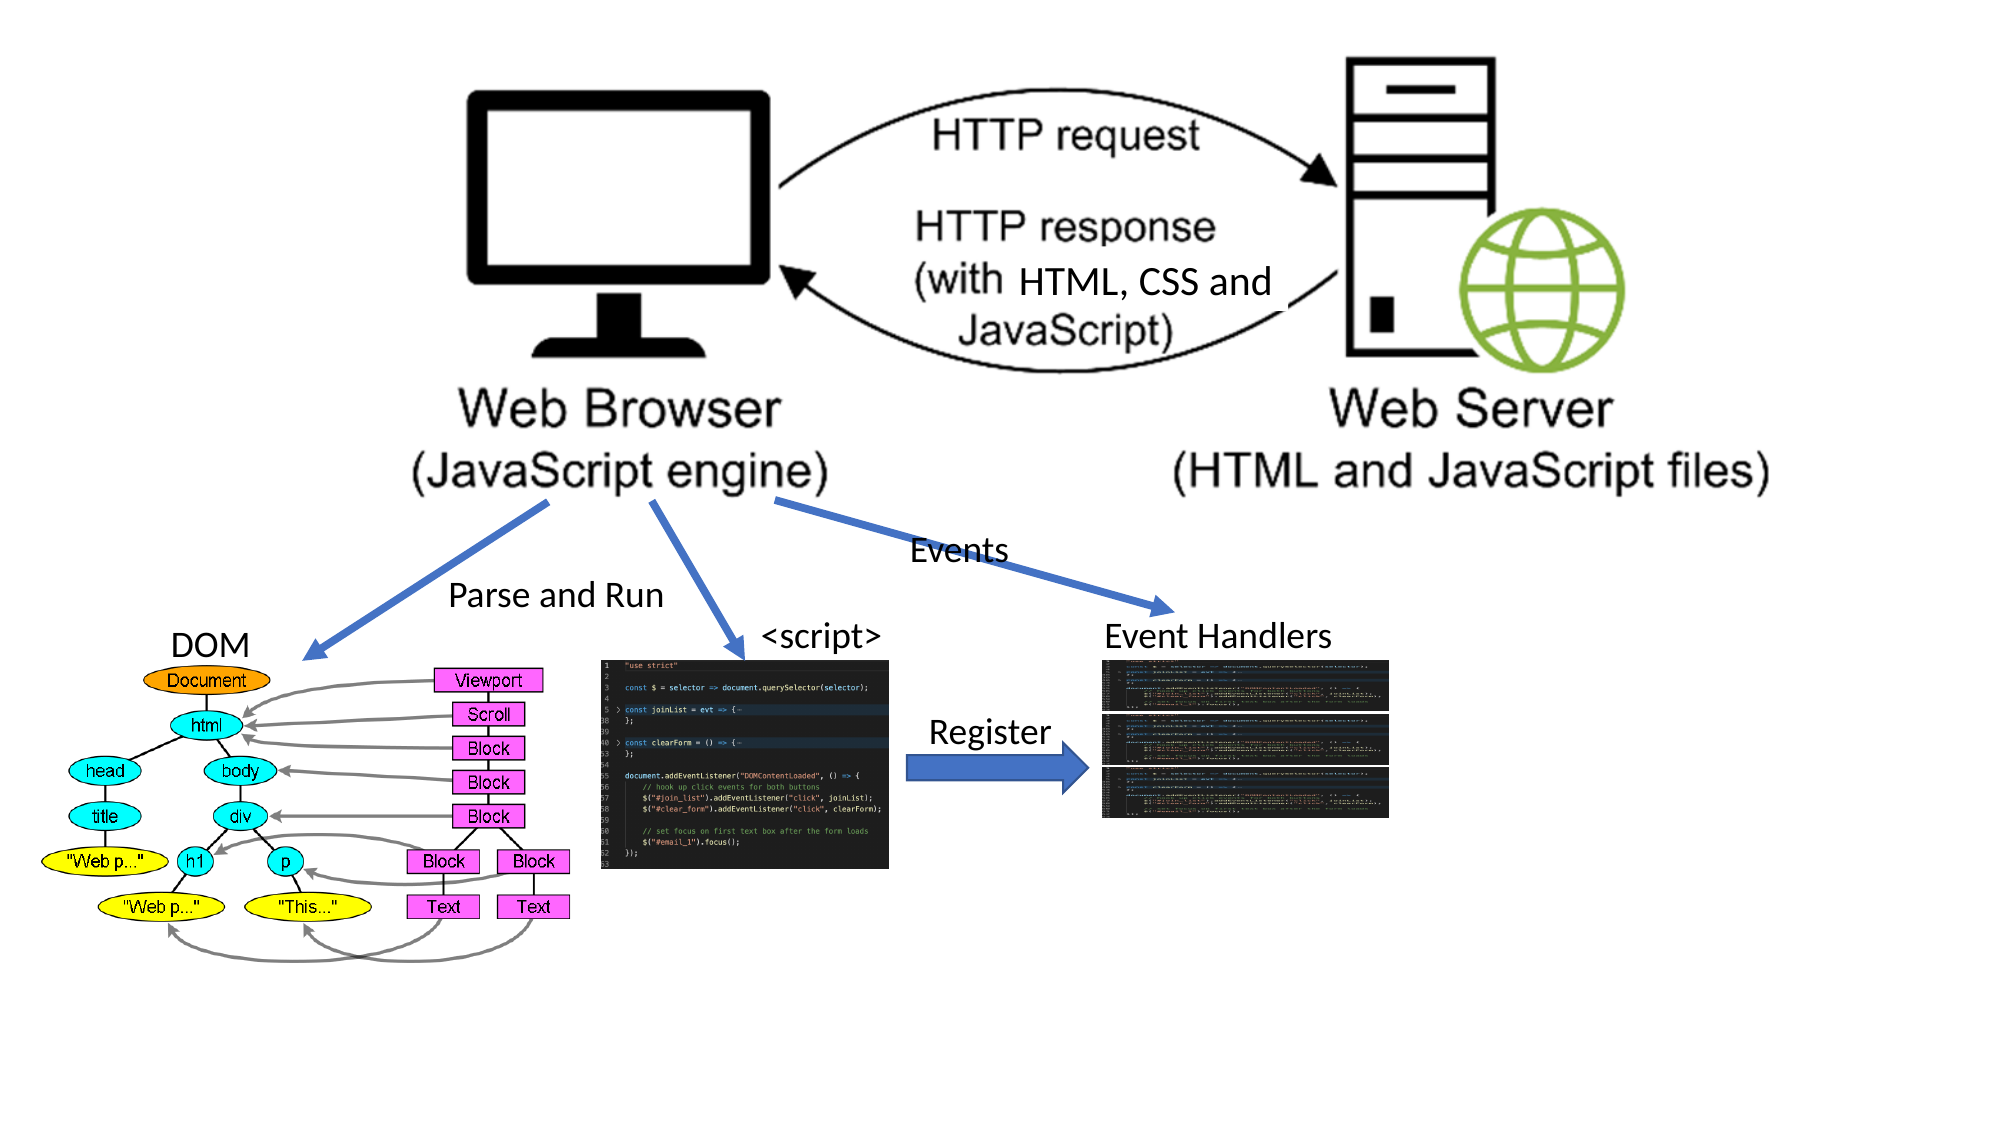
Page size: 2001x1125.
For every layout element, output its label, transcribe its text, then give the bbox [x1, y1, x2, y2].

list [601, 660, 889, 869]
picture [21, 660, 584, 966]
text_box DOM [156, 612, 266, 660]
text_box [302, 501, 549, 661]
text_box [774, 499, 1175, 613]
picture [409, 48, 1770, 502]
text_box Parse and Run [549, 562, 651, 623]
text_box [905, 746, 1088, 796]
text_box <script> [746, 603, 898, 664]
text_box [651, 500, 746, 661]
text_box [1088, 603, 1389, 819]
text_box Register [914, 700, 1068, 760]
